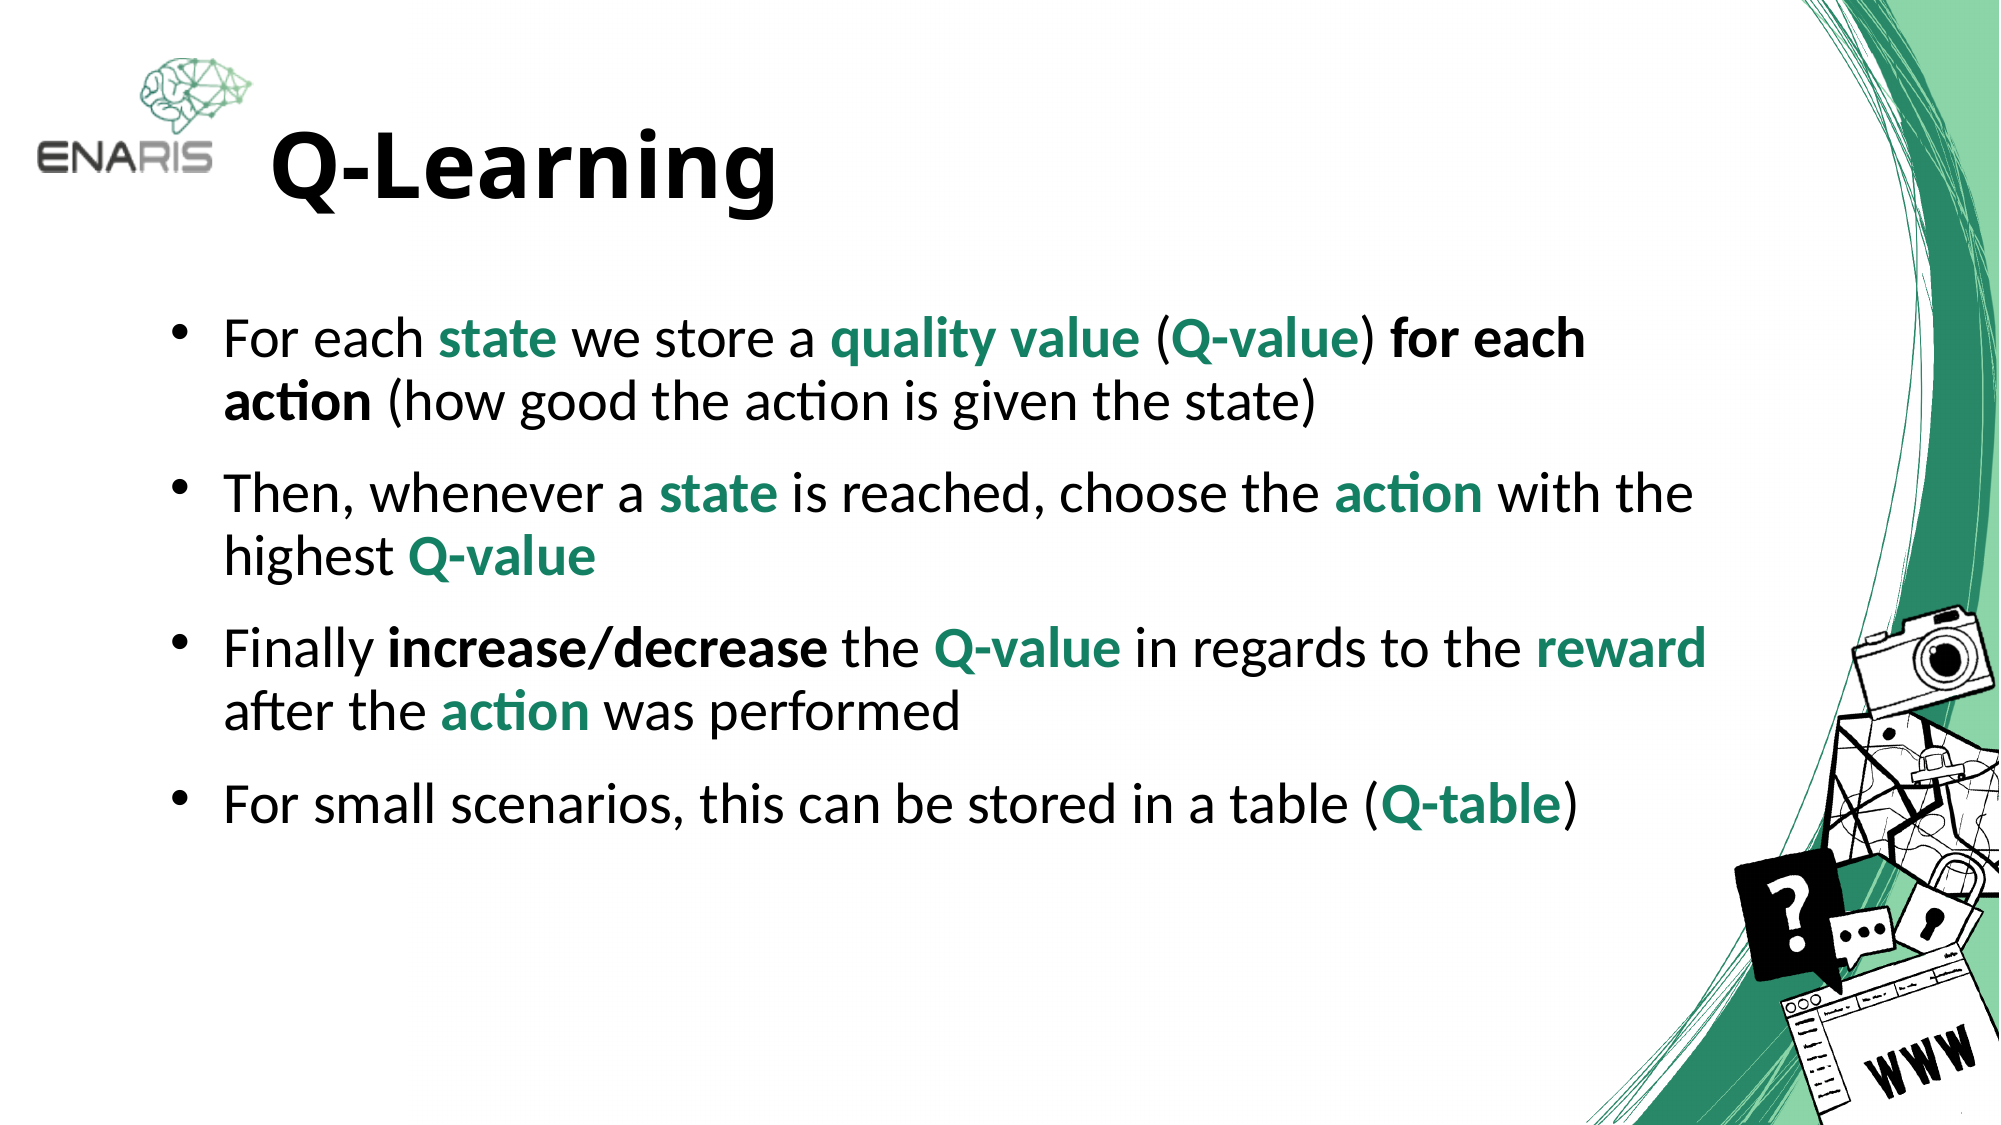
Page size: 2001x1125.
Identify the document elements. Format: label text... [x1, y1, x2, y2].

text_box For each state we store a quality value (Q-value) for each action (how good the action is given the state) Then, whenever a state is reached, choose the action with the highest Q-value Finally increase/decrease the Q-value in regards to the reward after the action was performed For small scenarios, this can be stored in a table (Q-table) [137, 299, 1728, 1014]
picture [408, 0, 1999, 1125]
title Q-Learning [253, 59, 1863, 278]
picture [37, 58, 254, 173]
